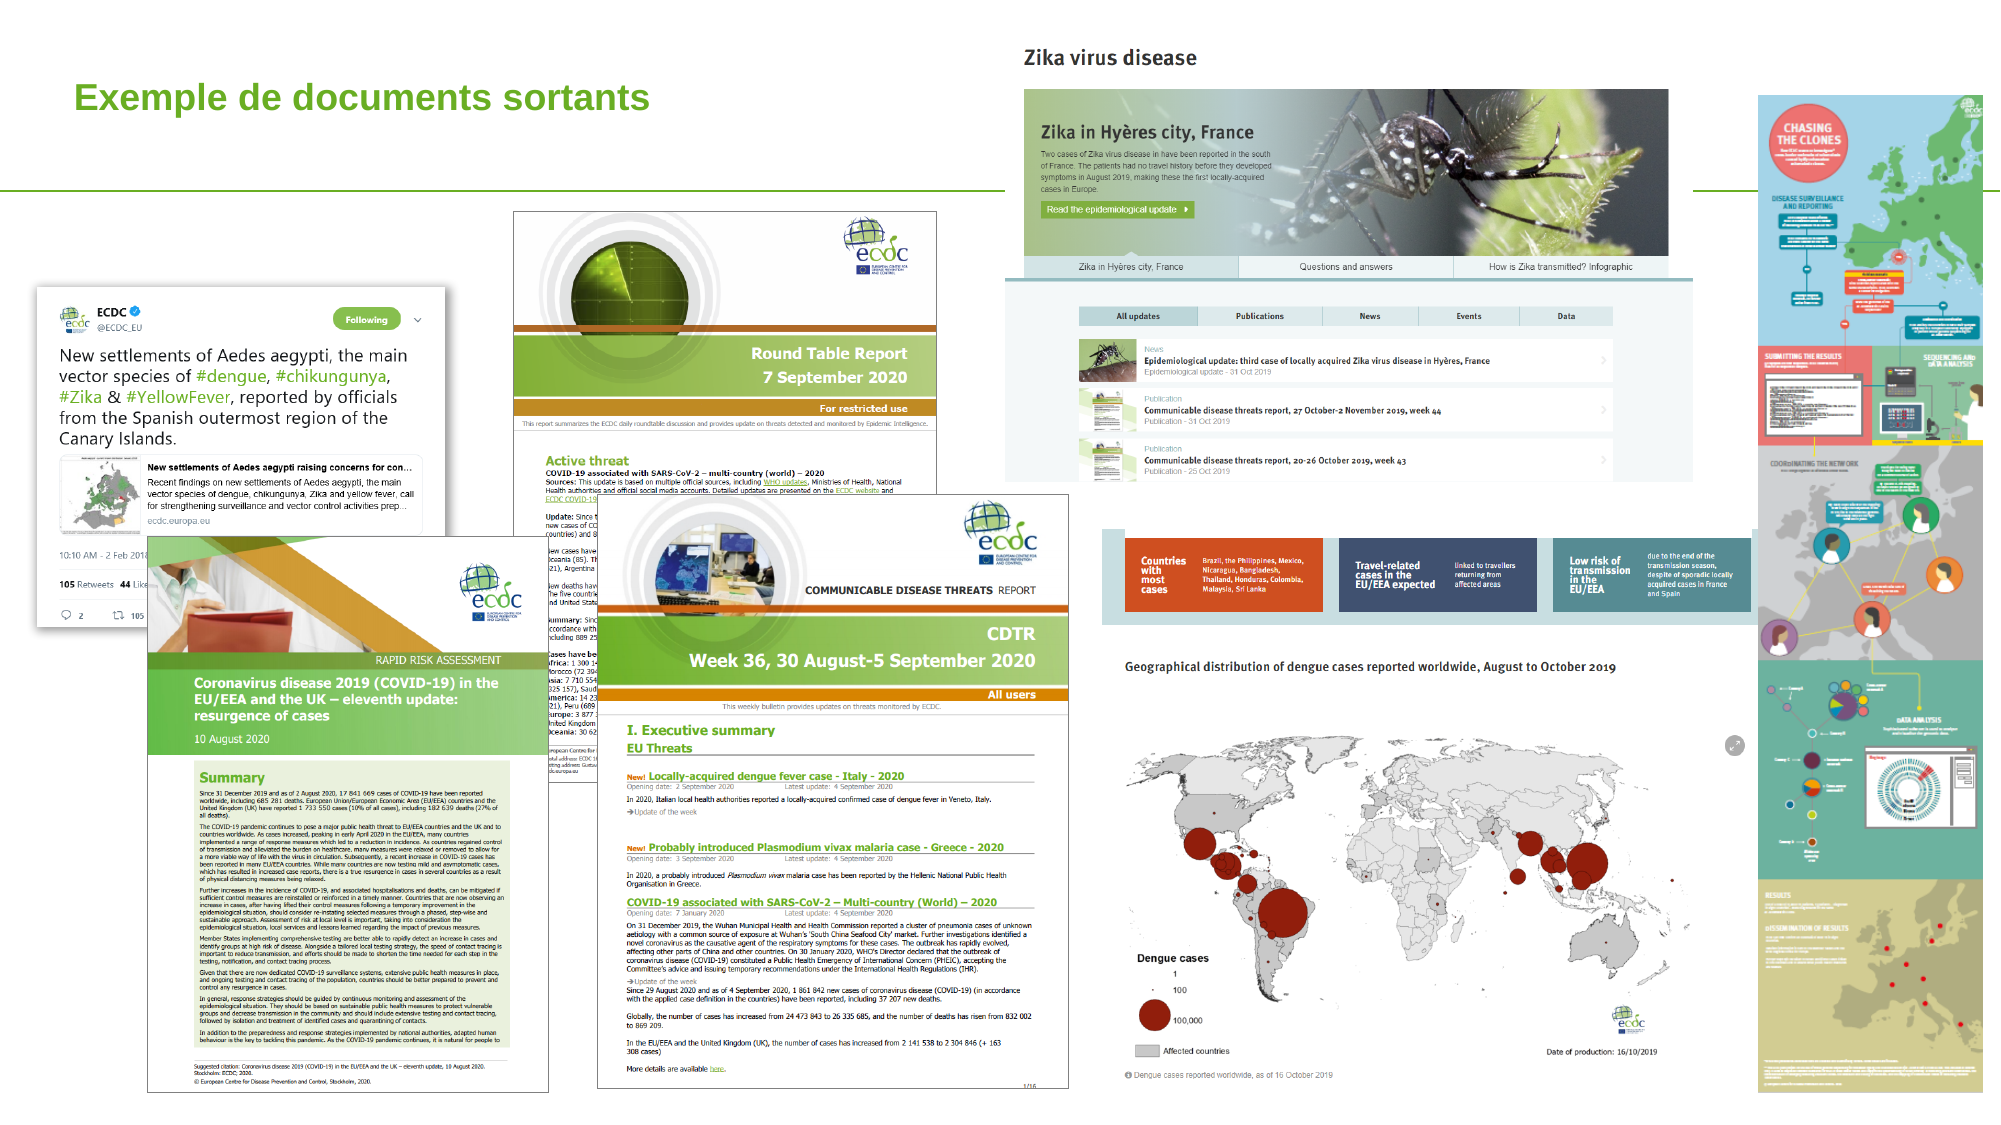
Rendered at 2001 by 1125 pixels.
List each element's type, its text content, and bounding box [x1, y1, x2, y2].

picture [1102, 95, 1983, 1093]
text_box Exemple de documents sortants [58, 65, 1005, 126]
picture [1005, 38, 1693, 482]
picture [37, 210, 1069, 1093]
